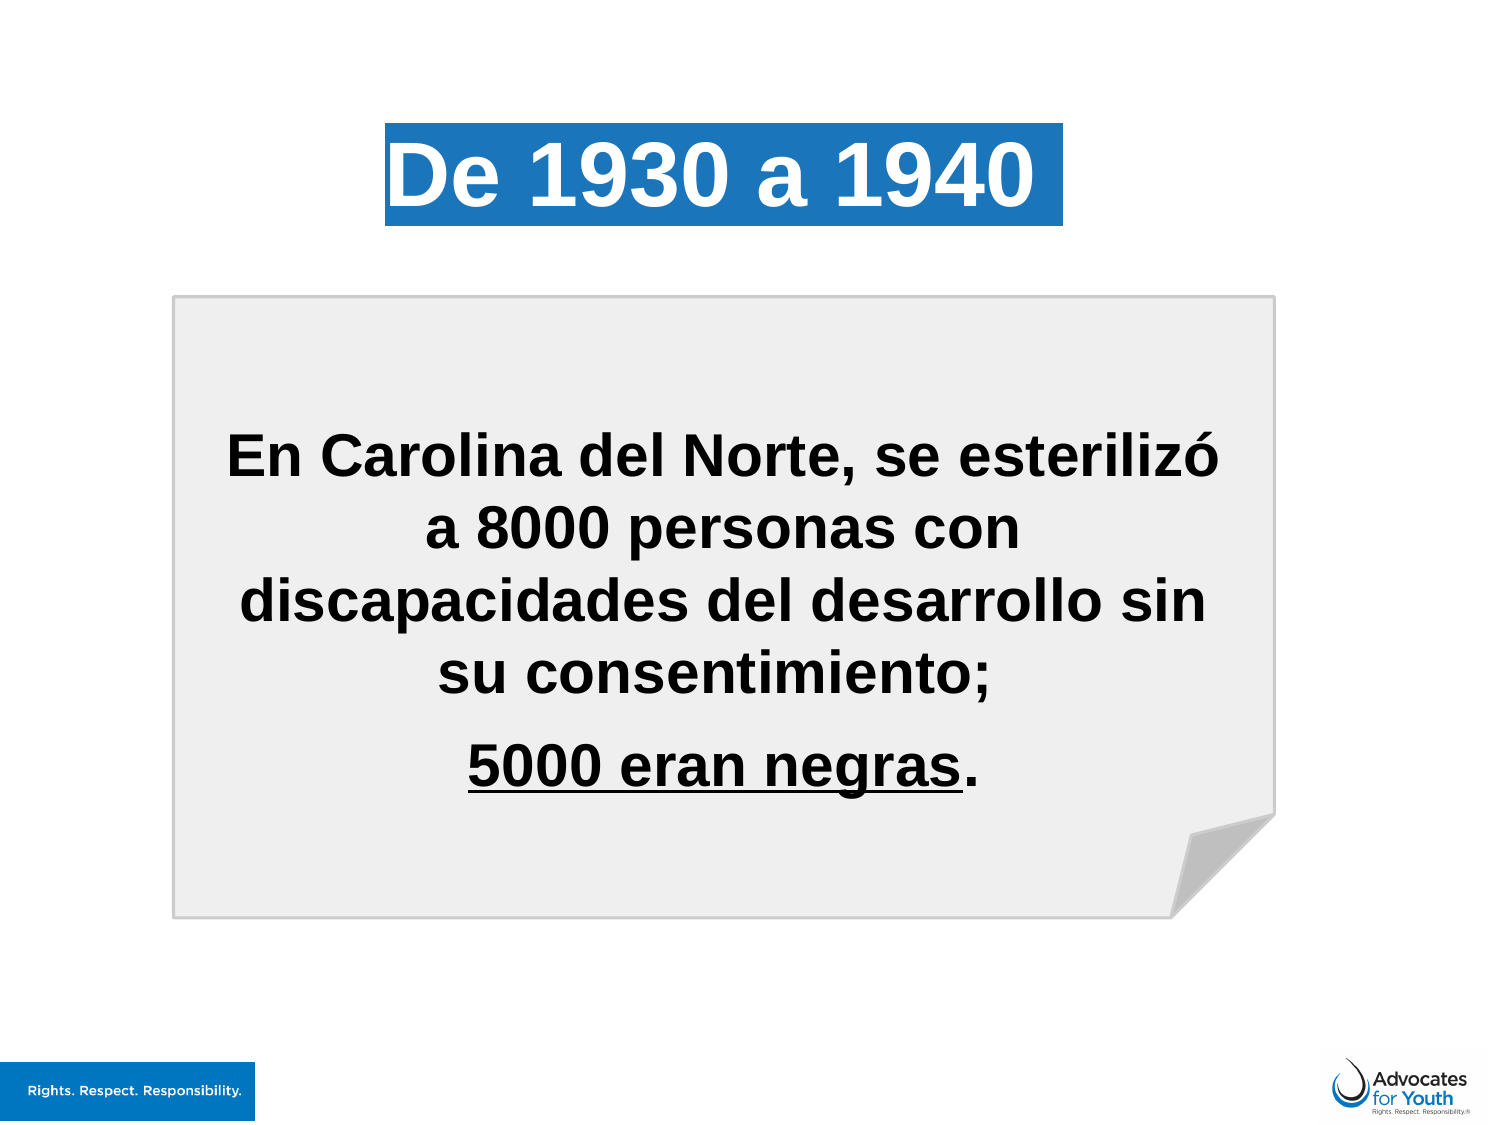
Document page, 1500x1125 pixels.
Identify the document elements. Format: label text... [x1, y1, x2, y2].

title De 1930 a 1940 [84, 82, 1364, 272]
picture [1318, 1050, 1488, 1125]
list En Carolina del Norte, se esterilizó a 8000 personas con discapacidades del desarrollo sin su consentimiento; 5000 eran negras. [201, 364, 1247, 851]
picture [0, 1062, 255, 1121]
text_box [173, 296, 1275, 918]
